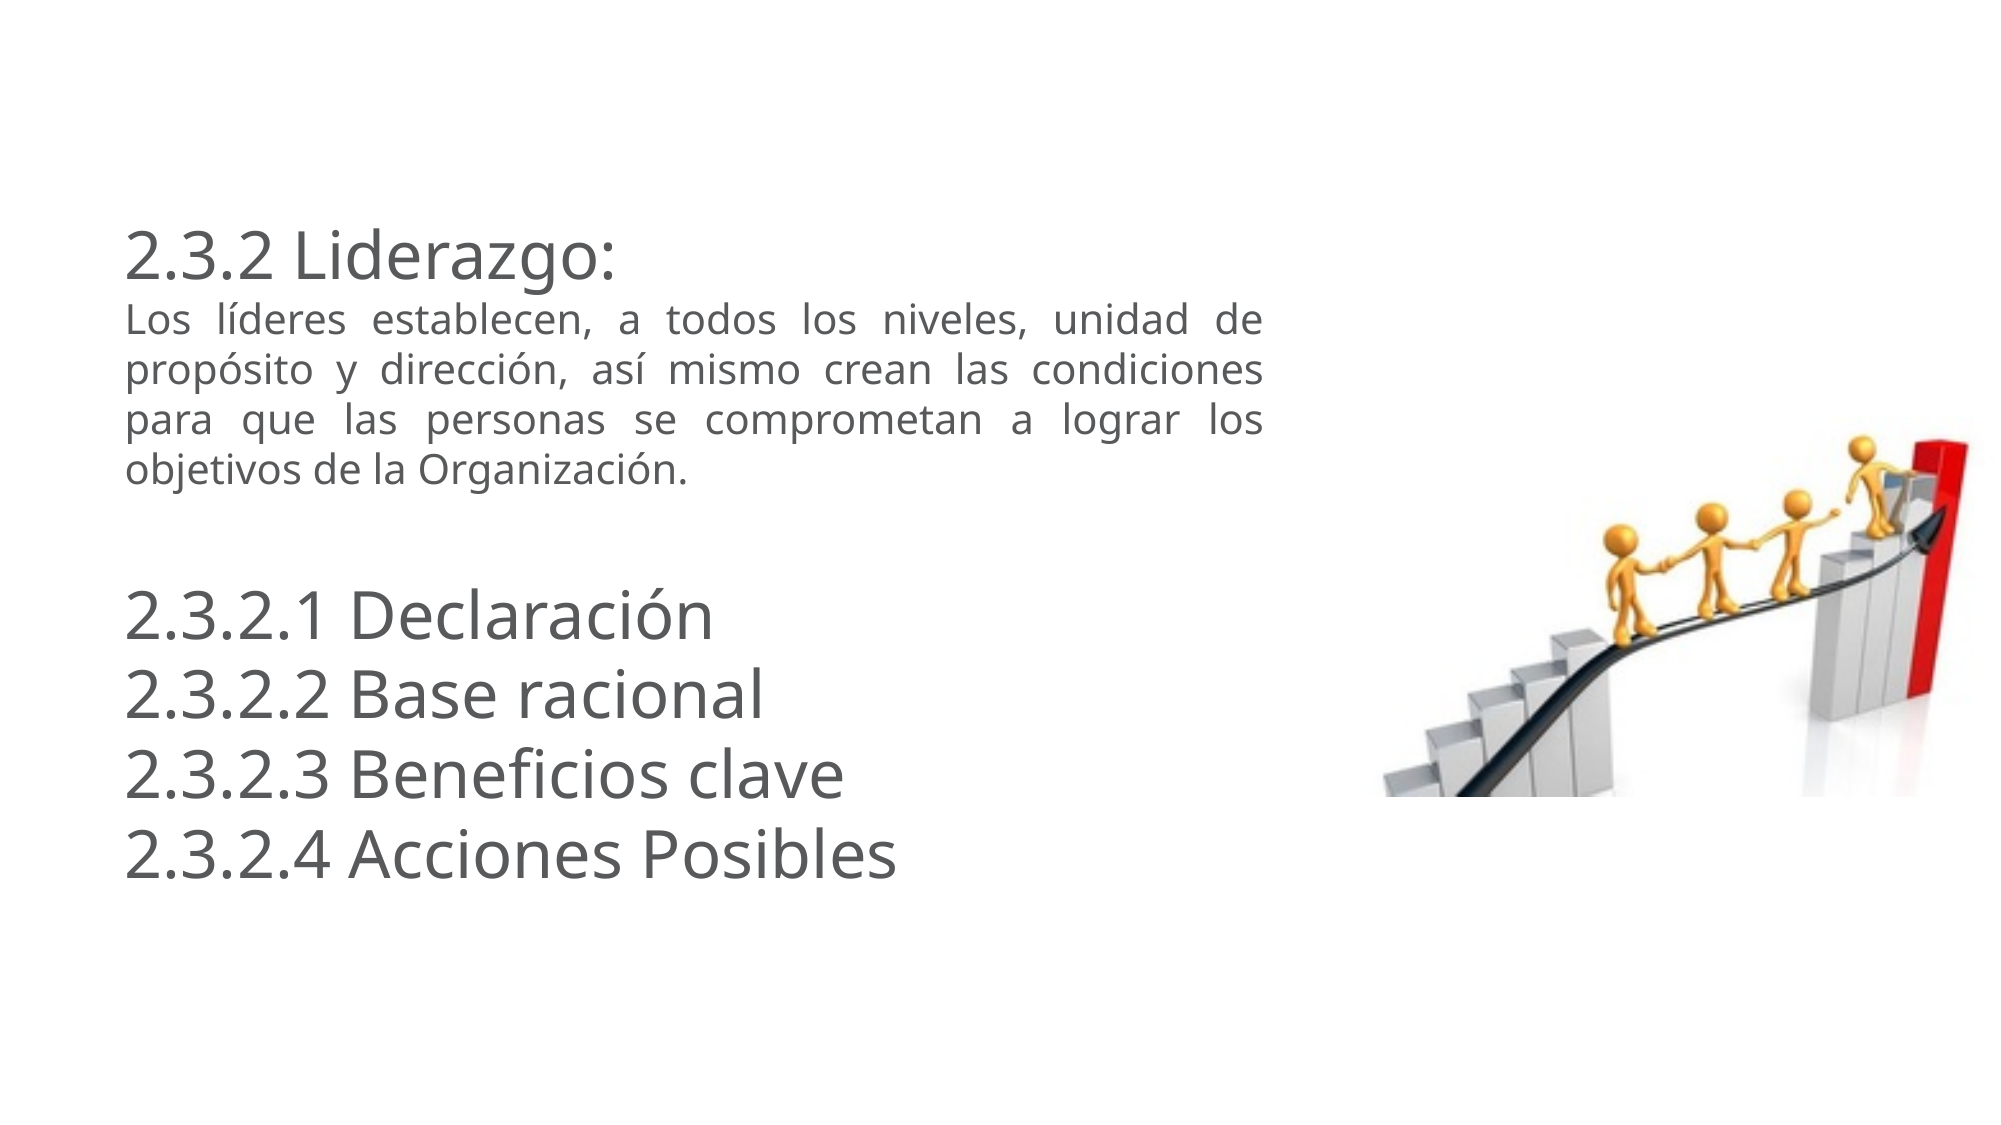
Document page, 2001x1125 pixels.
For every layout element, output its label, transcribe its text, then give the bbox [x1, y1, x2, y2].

text_box 2.3.2 Liderazgo: Los líderes establecen, a todos los niveles, unidad de propósito y dirección, así mismo crean las condiciones para que las personas se comprometan a lograr los objetivos de la Organización. 2.3.2.1 Declaración 2.3.2.2 Base racional 2.3.2.3 Beneficios clave 2.3.2.4 Acciones Posibles [109, 205, 1280, 900]
picture [1361, 417, 2000, 797]
